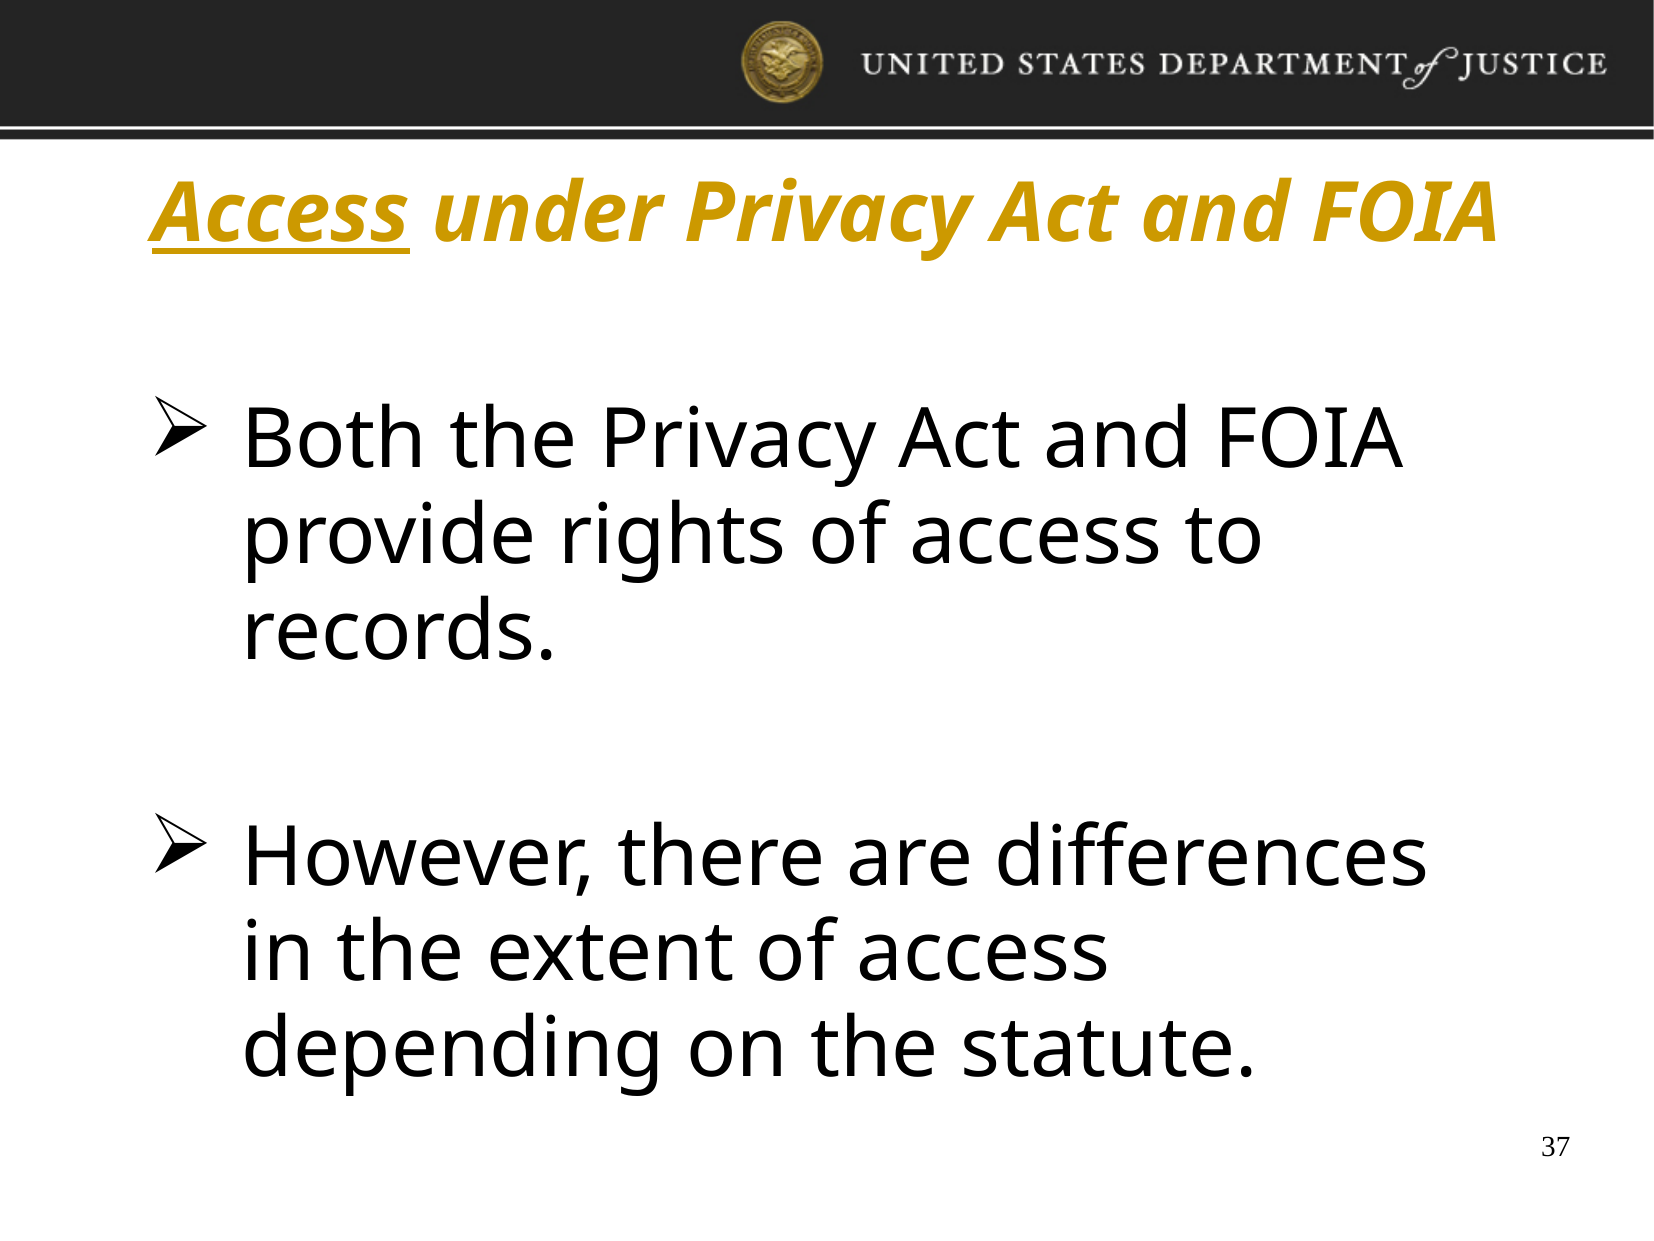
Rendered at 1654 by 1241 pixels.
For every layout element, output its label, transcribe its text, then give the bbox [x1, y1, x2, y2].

text_box Access under Privacy Act and FOIA [33, 157, 1621, 269]
picture [0, 0, 1654, 1236]
text_box Both the Privacy Act and FOIA provide rights of access to records. However, there are differences in the extent of access depending on the statute. [131, 381, 1523, 1206]
slide_number 37 [1185, 1129, 1571, 1216]
